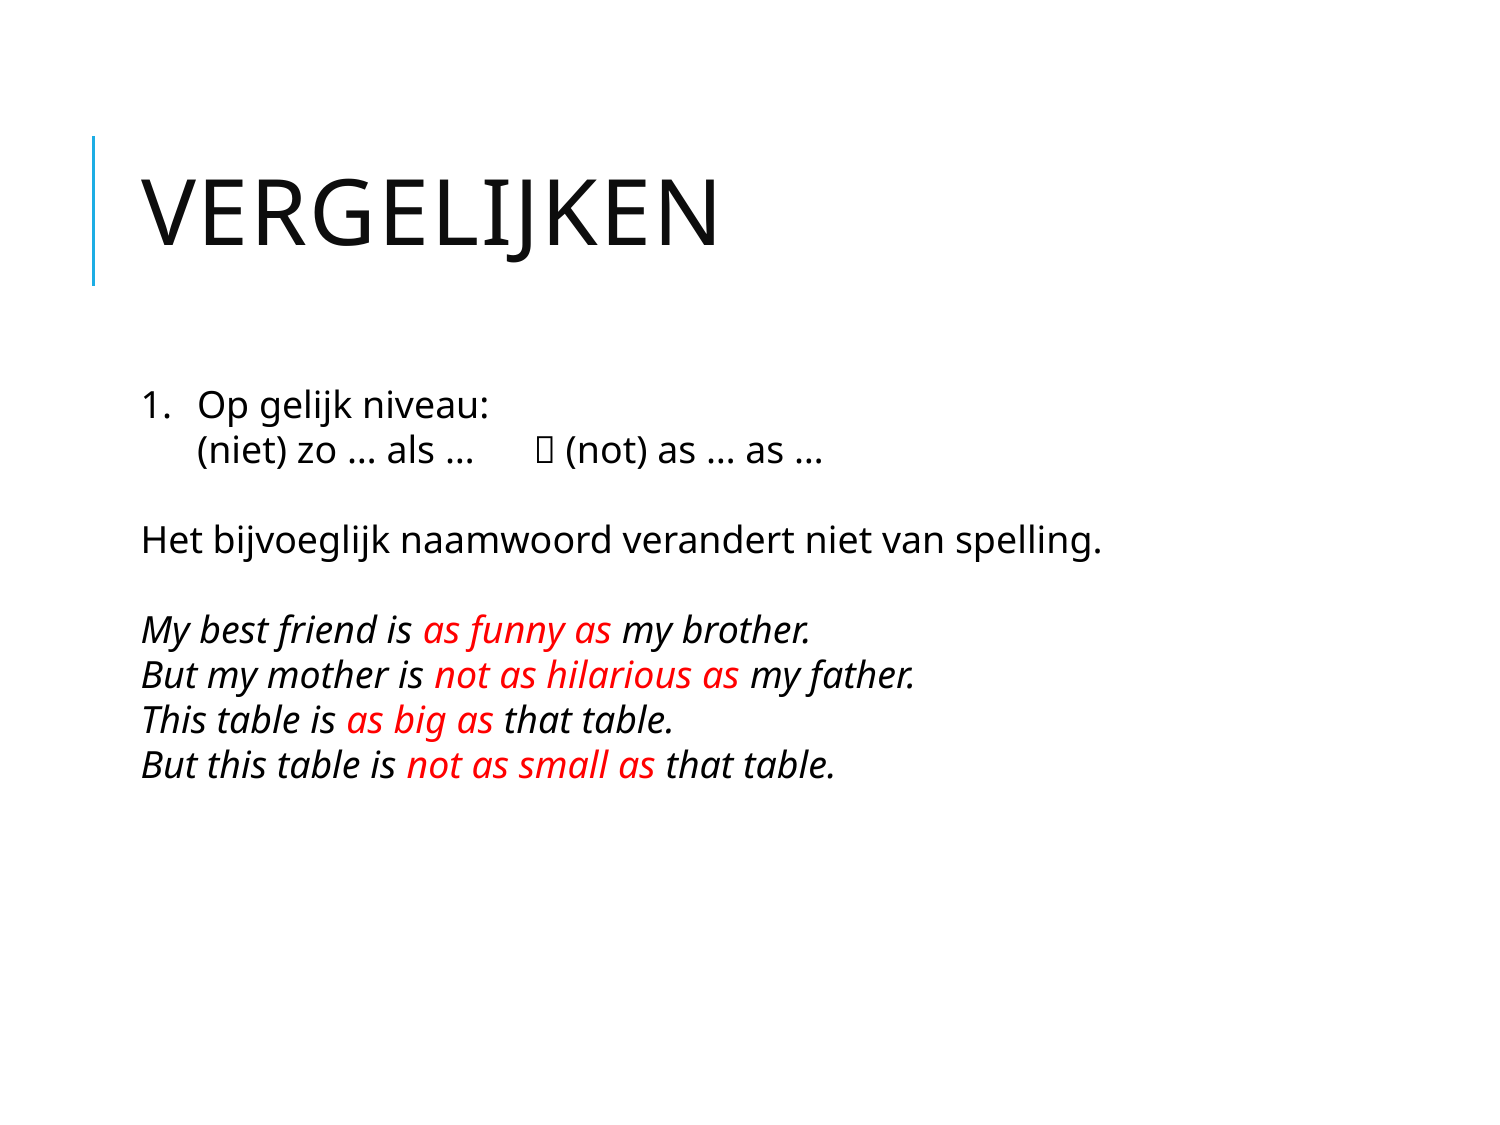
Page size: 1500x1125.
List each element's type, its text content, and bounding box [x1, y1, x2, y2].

title vergelijken [126, 96, 1322, 342]
text_box Op gelijk niveau: (niet) zo … als …  (not) as … as … Het bijvoeglijk naamwoord verandert niet van spelling. My best friend is as funny as my brother. But my mother is not as hilarious as my father. This table is as big as that table. But this table is not as small as that table. [125, 373, 1341, 794]
